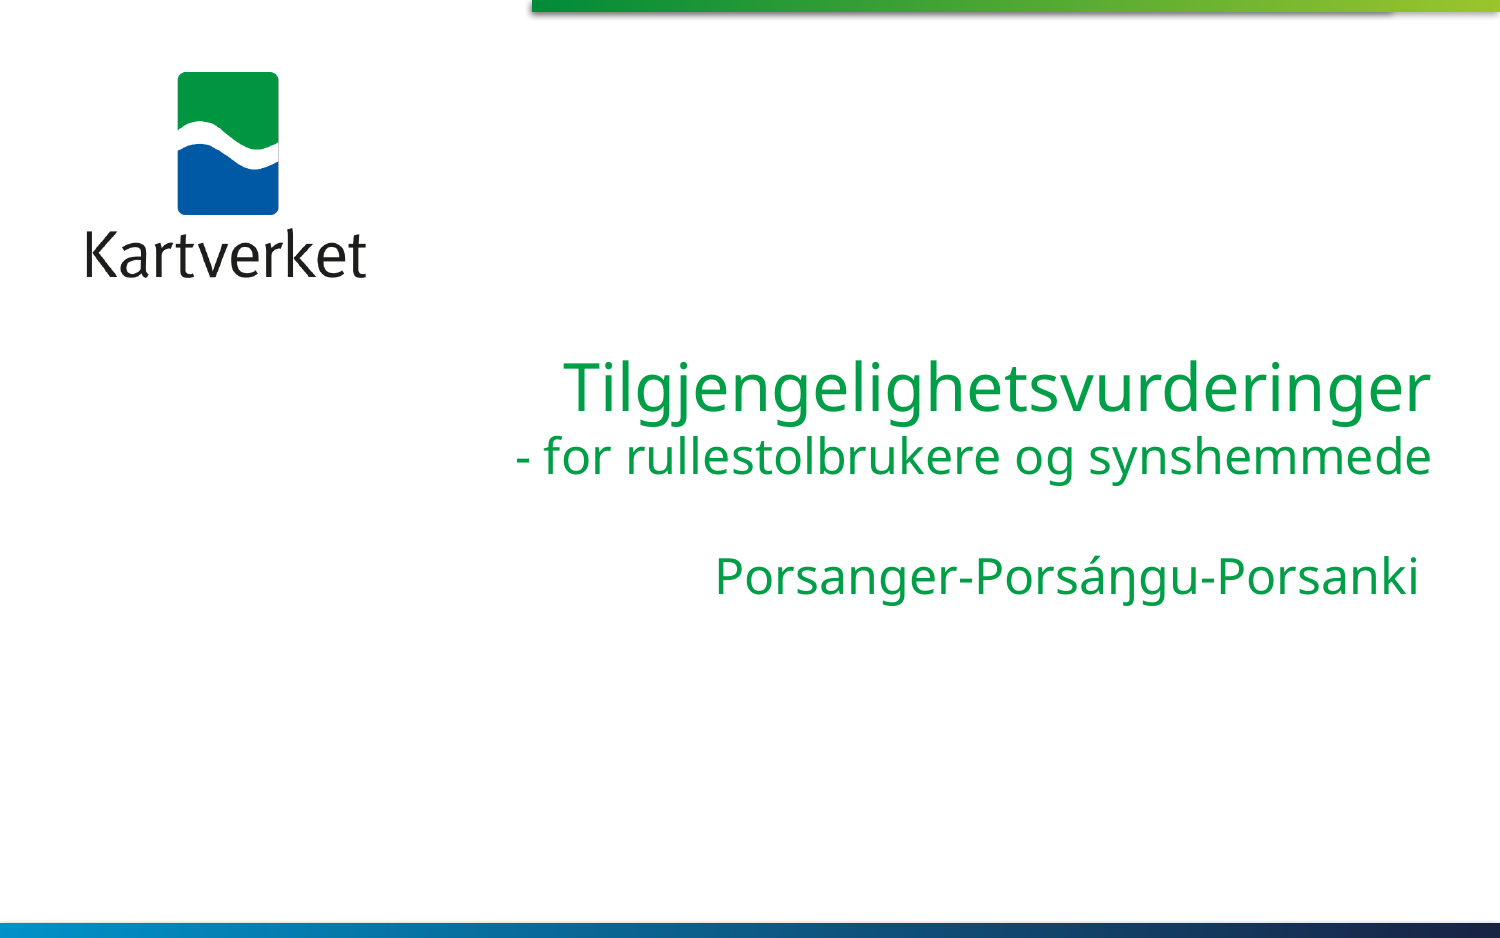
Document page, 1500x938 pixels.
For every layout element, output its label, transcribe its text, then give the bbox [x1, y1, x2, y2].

text_box Tilgjengelighetsvurderinger - for rullestolbrukere og synshemmede Porsanger-Porsáŋgu-Porsanki [66, 337, 1449, 613]
